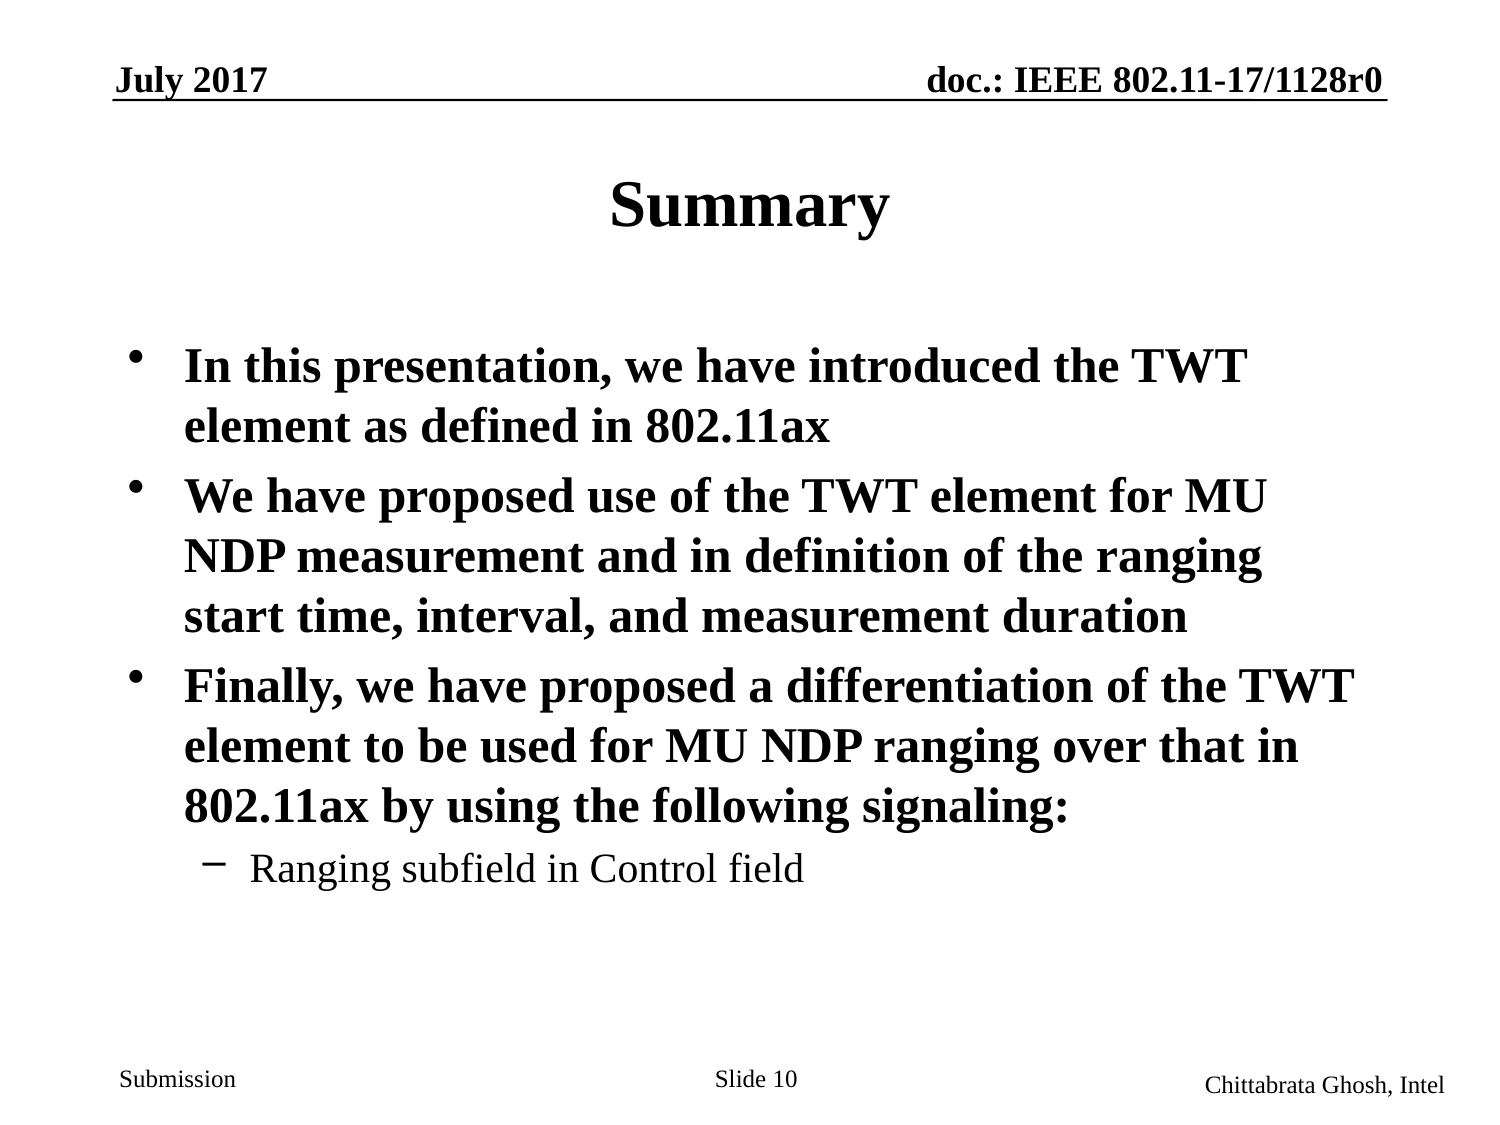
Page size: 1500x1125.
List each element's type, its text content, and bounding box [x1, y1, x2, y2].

text_box July 2017 [114, 54, 269, 100]
text_box Chittabrata Ghosh, Intel [1204, 1068, 1446, 1099]
title Summary [112, 112, 1388, 288]
slide_number Slide 10 [712, 1062, 800, 1093]
list In this presentation, we have introduced the TWT element as defined in 802.11ax We have proposed use of the TWT element for MU NDP measurement and in definition of the ranging start time, interval, and measurement duration Finally, we have proposed a differentiation of the TWT element to be used for MU NDP ranging over that in 802.11ax by using the following signaling: Ranging subfield in Control field [112, 324, 1388, 1000]
text_box doc.: IEEE 802.11-17/1128r0 [851, 54, 1384, 100]
